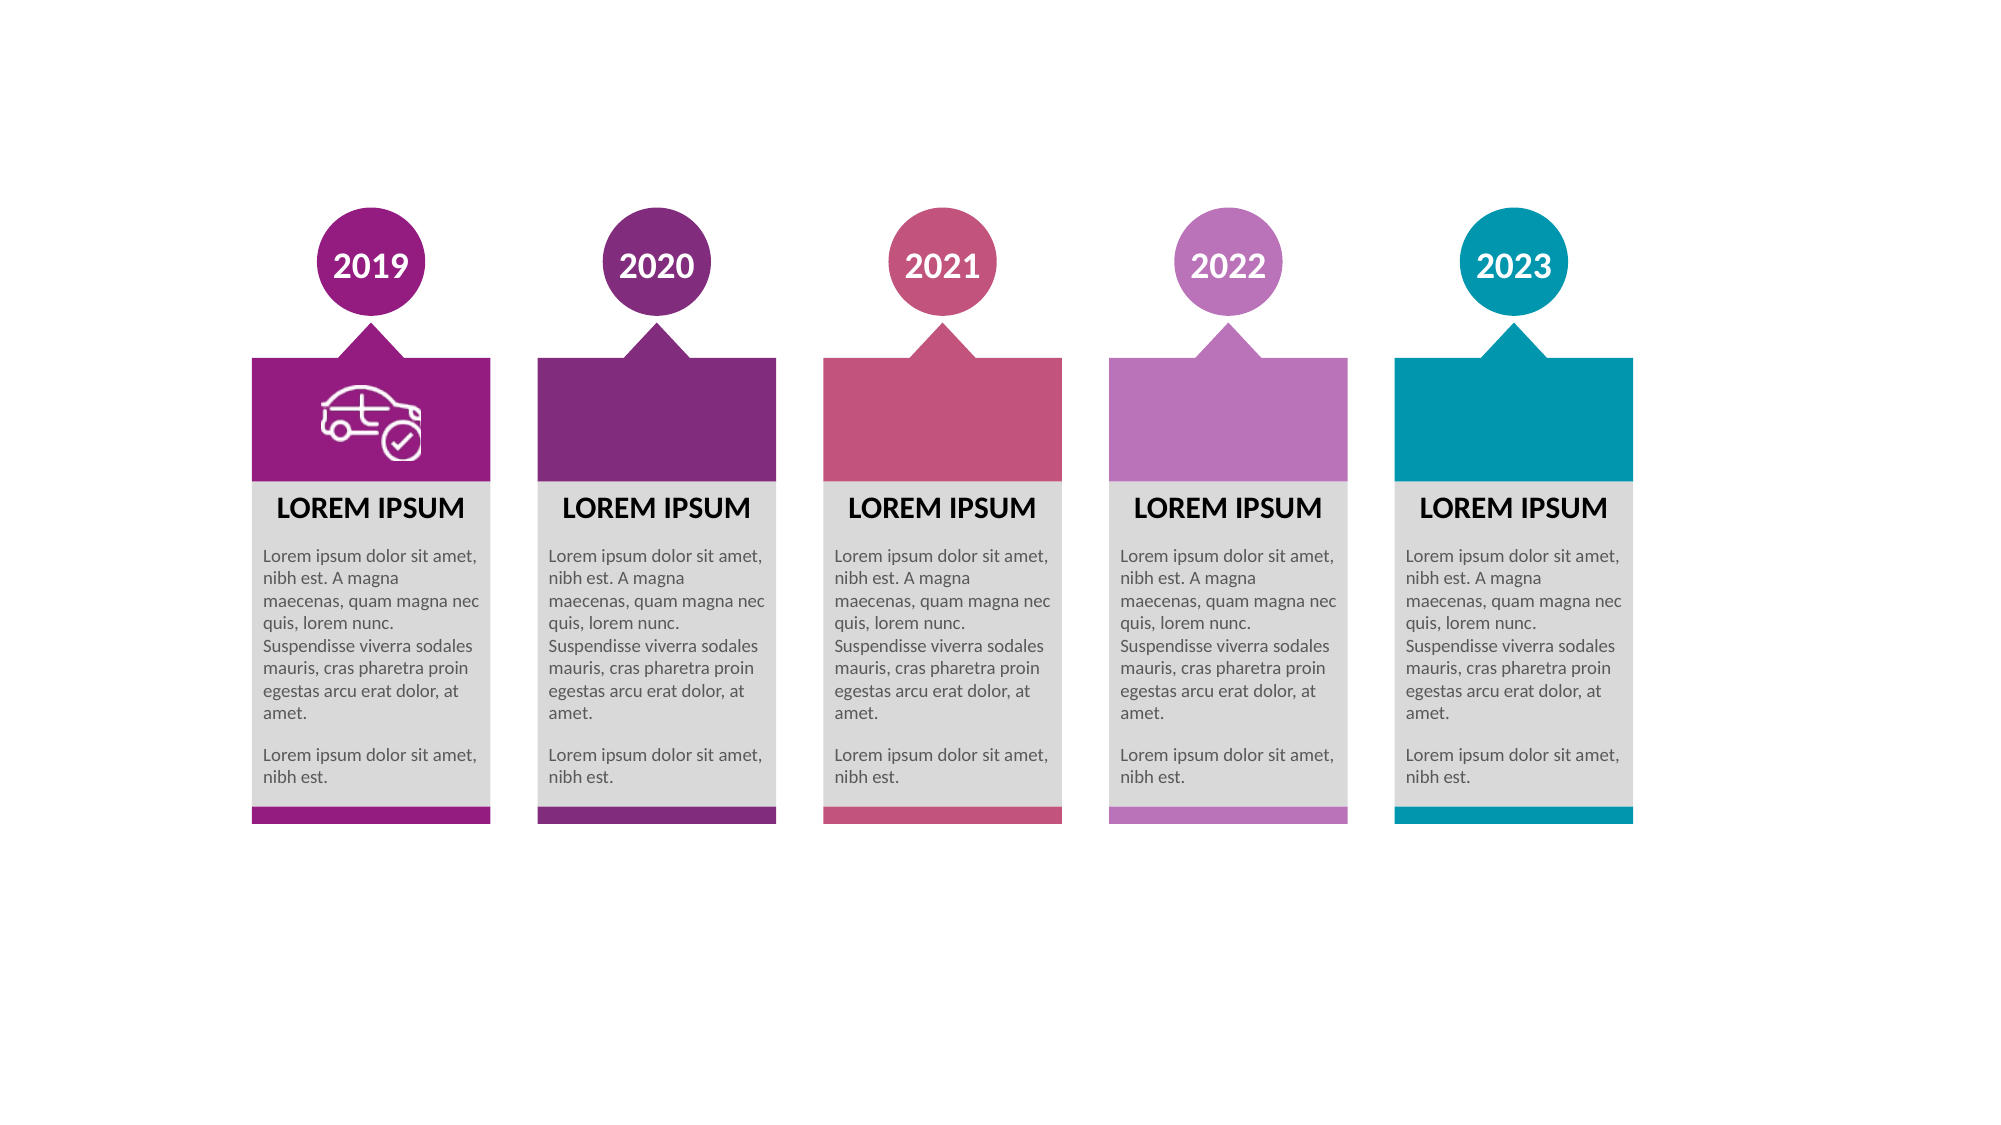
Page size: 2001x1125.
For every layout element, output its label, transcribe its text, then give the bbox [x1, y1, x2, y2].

text_box 2023 [1461, 233, 1567, 293]
text_box 2021 [889, 233, 996, 293]
text_box [324, 206, 419, 233]
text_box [251, 322, 491, 824]
text_box [1183, 293, 1274, 317]
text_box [1109, 322, 1348, 824]
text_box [1394, 322, 1634, 824]
text_box 2019 [318, 233, 424, 293]
text_box [1181, 206, 1276, 233]
text_box 2022 [1175, 233, 1282, 293]
text_box [325, 293, 417, 317]
text_box 2020 [603, 233, 710, 293]
text_box [895, 206, 990, 233]
text_box [609, 206, 704, 233]
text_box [537, 322, 777, 824]
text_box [823, 322, 1062, 824]
picture [320, 385, 421, 461]
text_box [897, 293, 988, 317]
text_box [1466, 206, 1562, 233]
text_box [611, 293, 703, 317]
text_box [1468, 293, 1560, 317]
